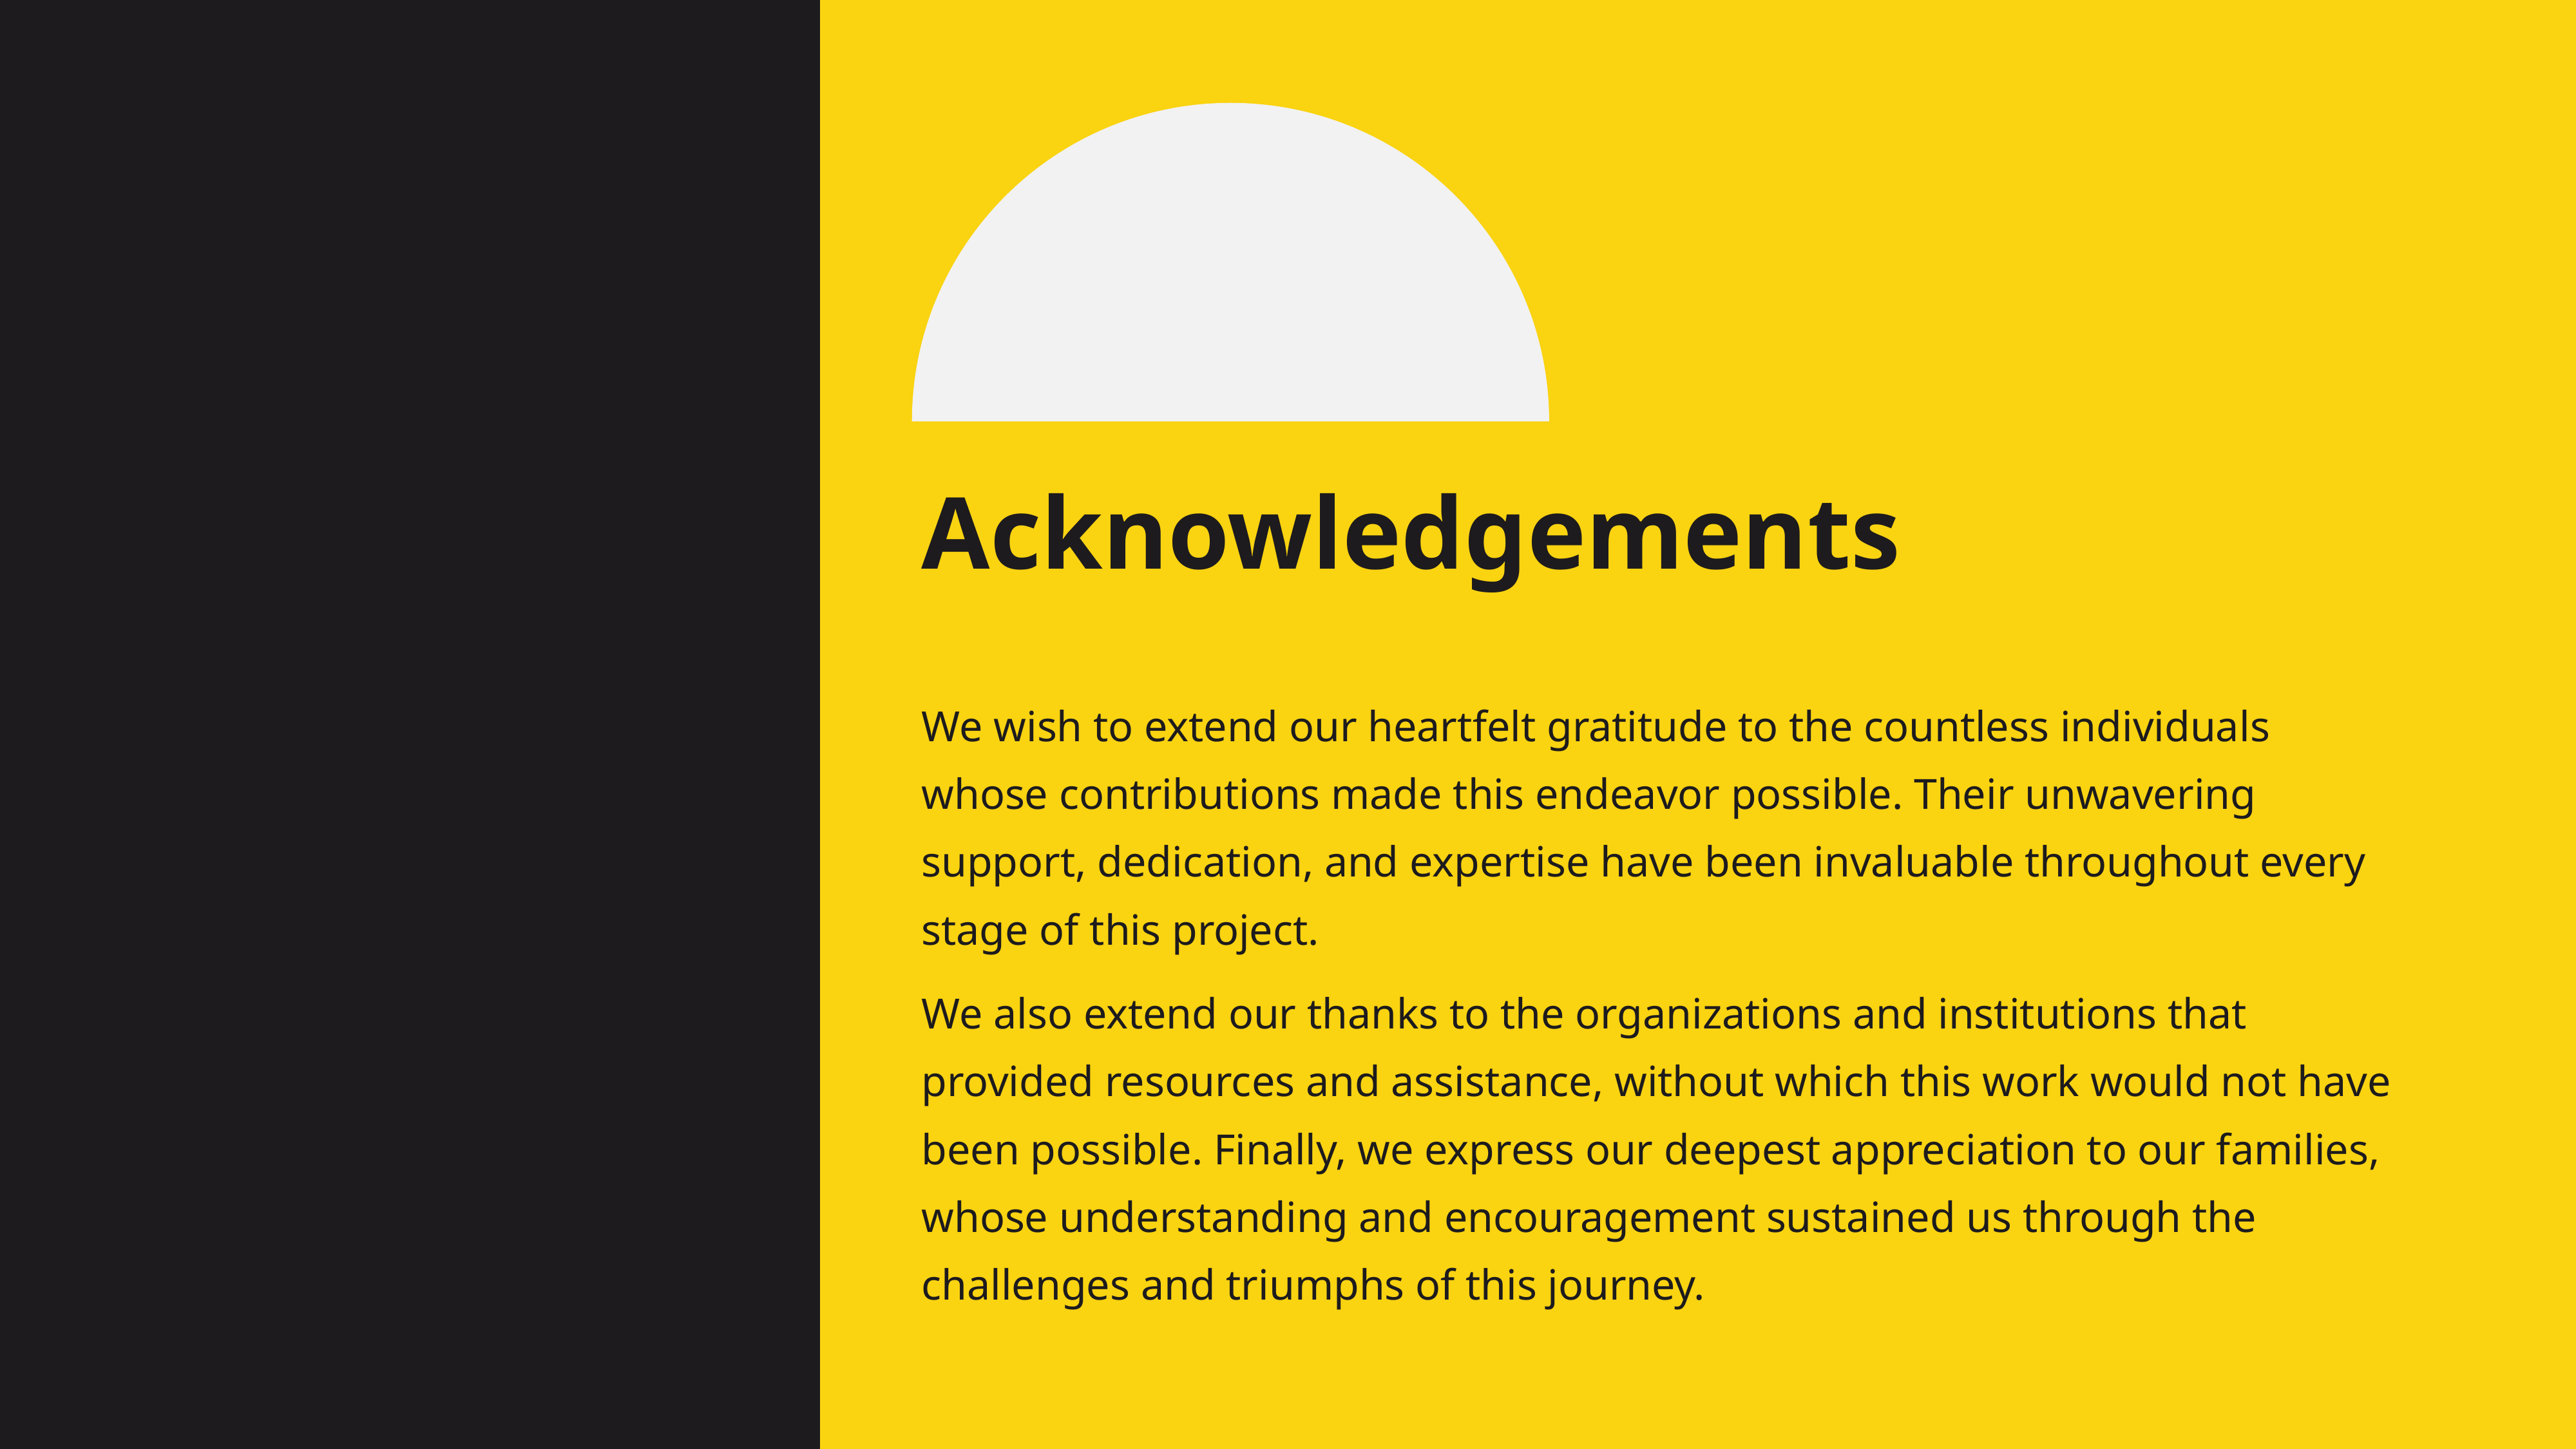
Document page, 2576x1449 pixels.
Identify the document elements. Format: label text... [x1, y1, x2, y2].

text_box [0, 0, 821, 1449]
text_box Acknowledgements [911, 452, 2416, 594]
text_box [911, 102, 1550, 422]
text_box We wish to extend our heartfelt gratitude to the countless individuals whose contributions made this endeavor possible. Their unwavering support, dedication, and expertise have been invaluable throughout every stage of this project. We also extend our thanks to the organizations and institutions that provided resources and assistance, without which this work would not have been possible. Finally, we express our deepest appreciation to our families, whose understanding and encouragement sustained us through the challenges and triumphs of this journey. [911, 677, 2416, 1314]
